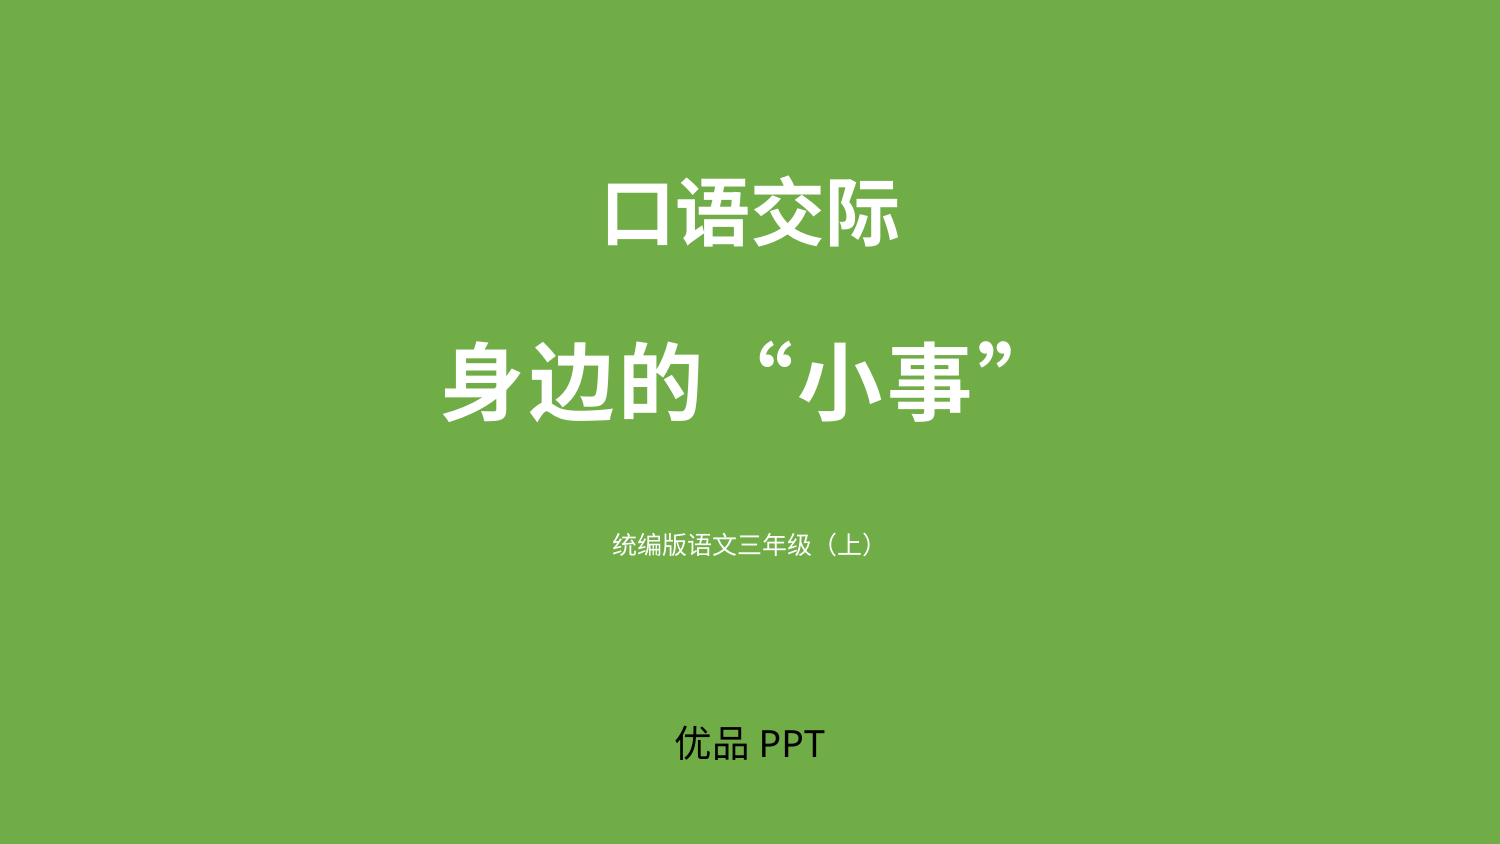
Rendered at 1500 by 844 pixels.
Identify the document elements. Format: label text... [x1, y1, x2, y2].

text_box 口语交际 [0, 159, 1500, 261]
text_box 优品PPT [0, 707, 1500, 773]
text_box 统编版语文三年级（上） [601, 523, 899, 566]
text_box 身边的“小事” [0, 322, 1500, 438]
